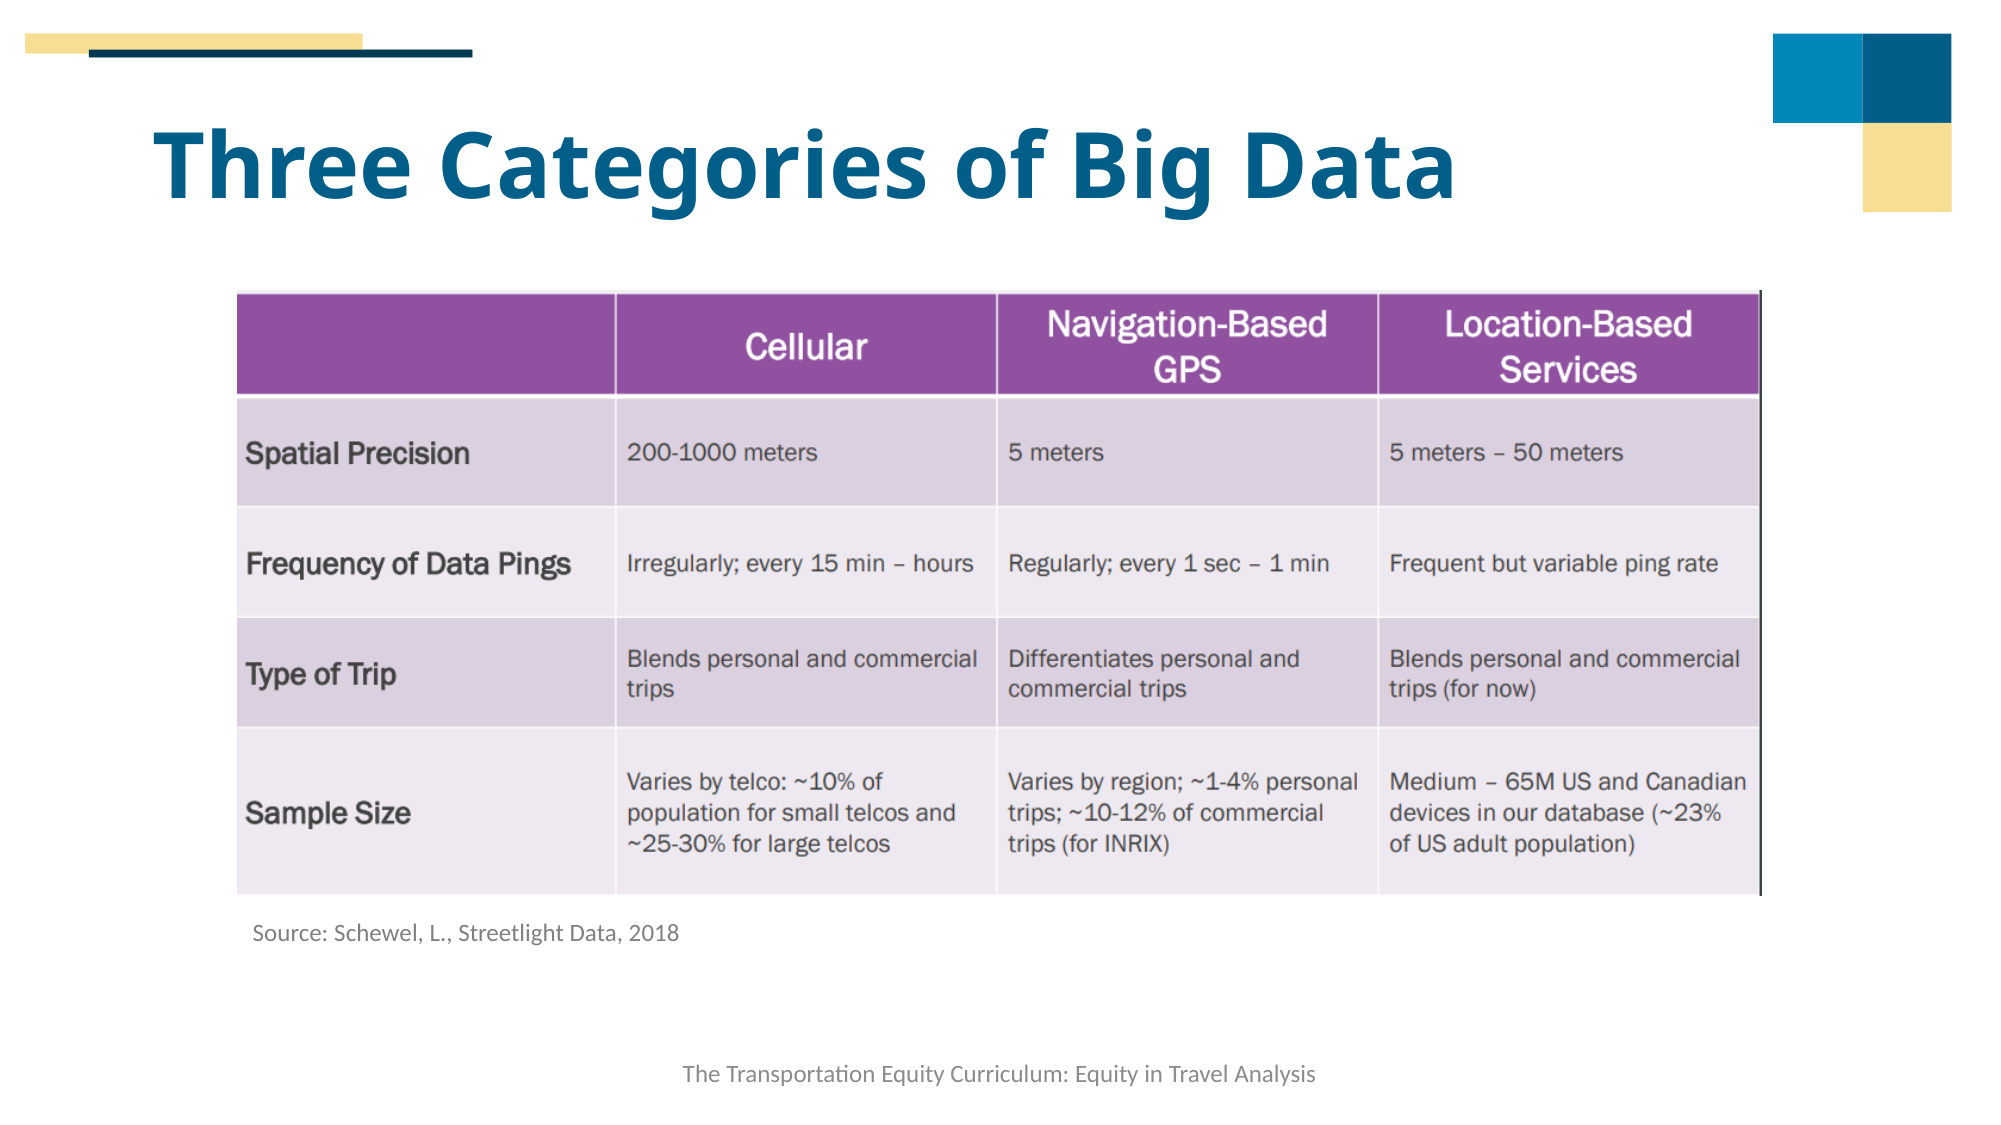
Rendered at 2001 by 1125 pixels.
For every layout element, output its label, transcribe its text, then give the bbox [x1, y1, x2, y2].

footer The Transportation Equity Curriculum: Equity in Travel Analysis [662, 1042, 1338, 1103]
text_box Source: Schewel, L., Streetlight Data, 2018 [237, 909, 1080, 954]
picture [237, 290, 1762, 896]
title Three Categories of Big Data [137, 59, 1863, 278]
